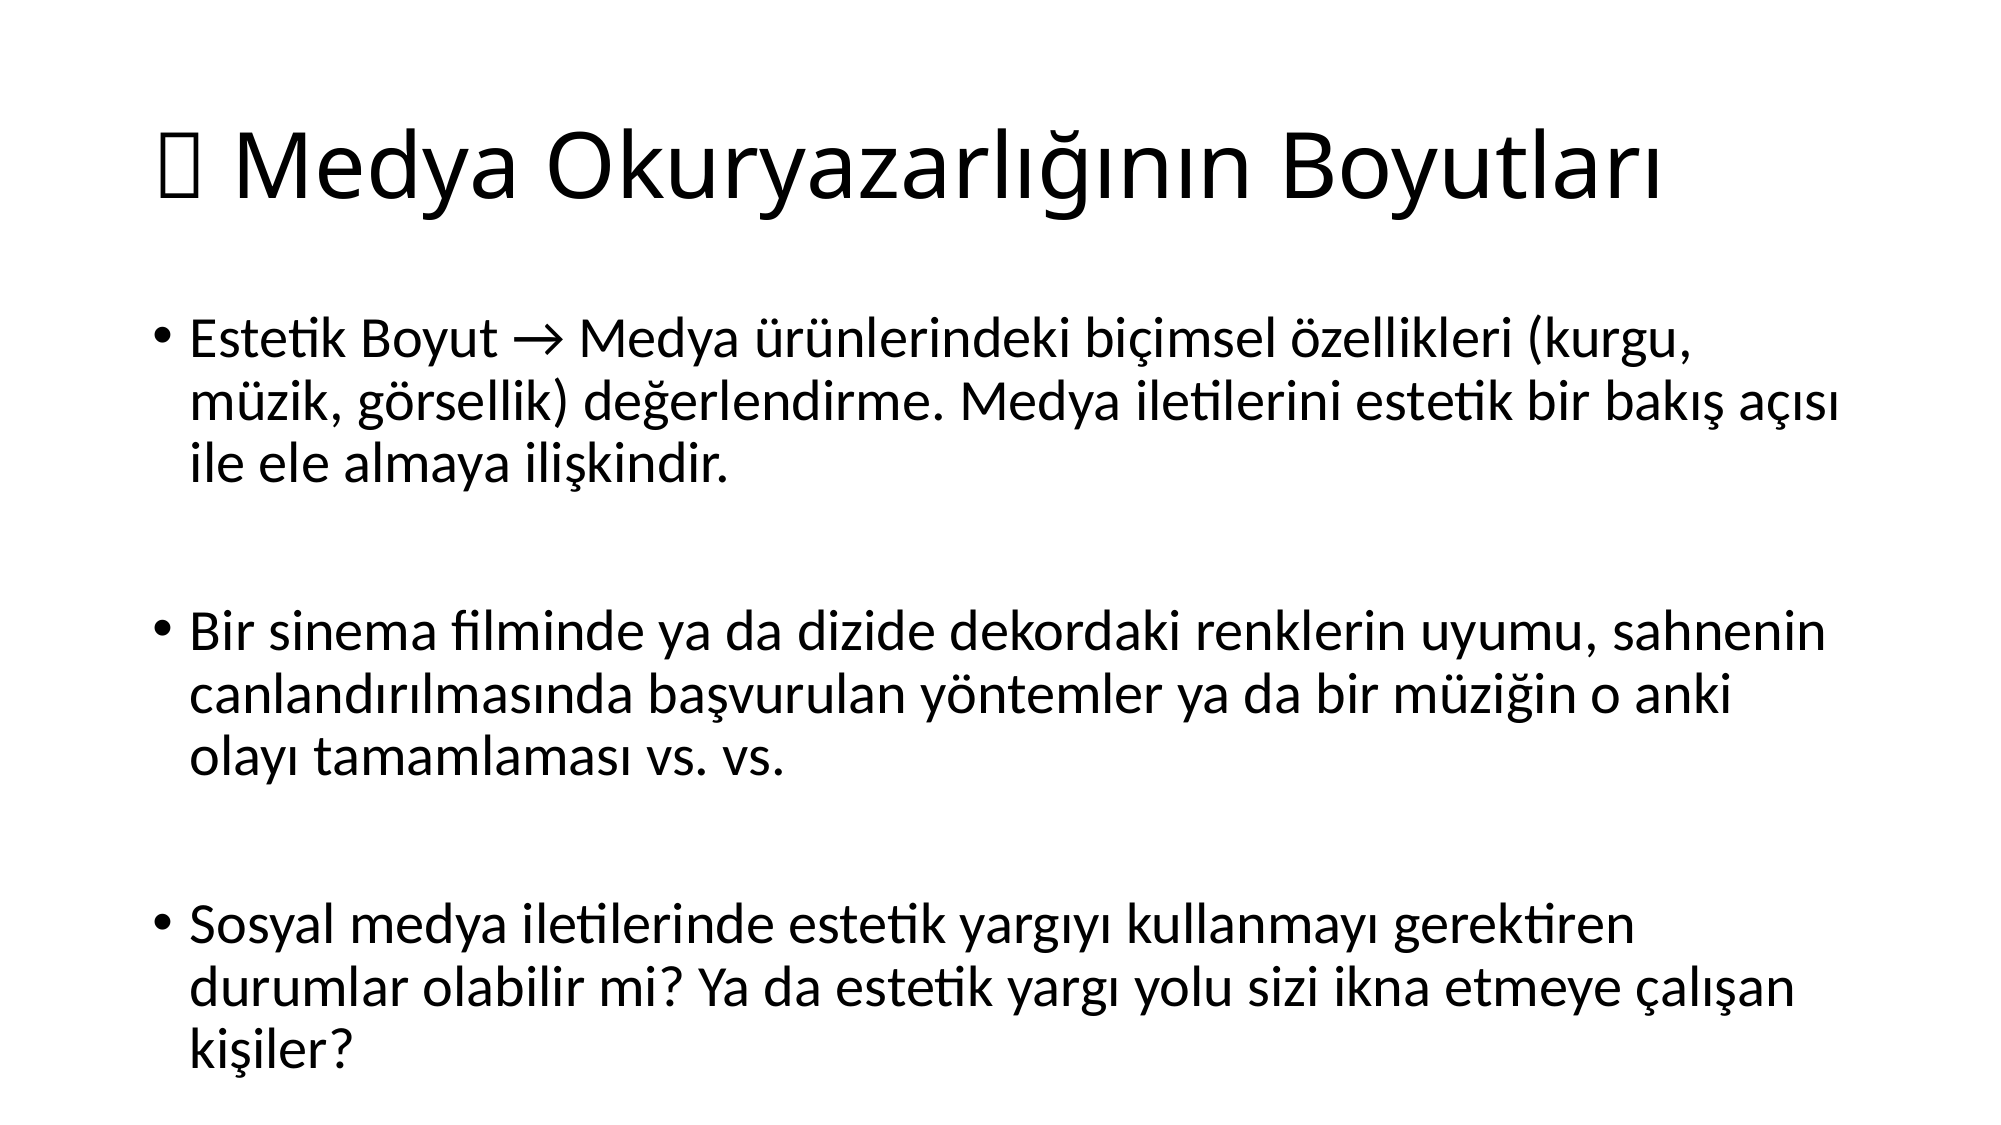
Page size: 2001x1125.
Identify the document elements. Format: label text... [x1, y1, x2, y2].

list Estetik Boyut → Medya ürünlerindeki biçimsel özellikleri (kurgu, müzik, görsellik) değerlendirme. Medya iletilerini estetik bir bakış açısı ile ele almaya ilişkindir. Bir sinema filminde ya da dizide dekordaki renklerin uyumu, sahnenin canlandırılmasında başvurulan yöntemler ya da bir müziğin o anki olayı tamamlaması vs. vs. Sosyal medya iletilerinde estetik yargıyı kullanmayı gerektiren durumlar olabilir mi? Ya da estetik yargı yolu sizi ikna etmeye çalışan kişiler? [137, 299, 1863, 1125]
title 📌 Medya Okuryazarlığının Boyutları [137, 59, 1863, 278]
